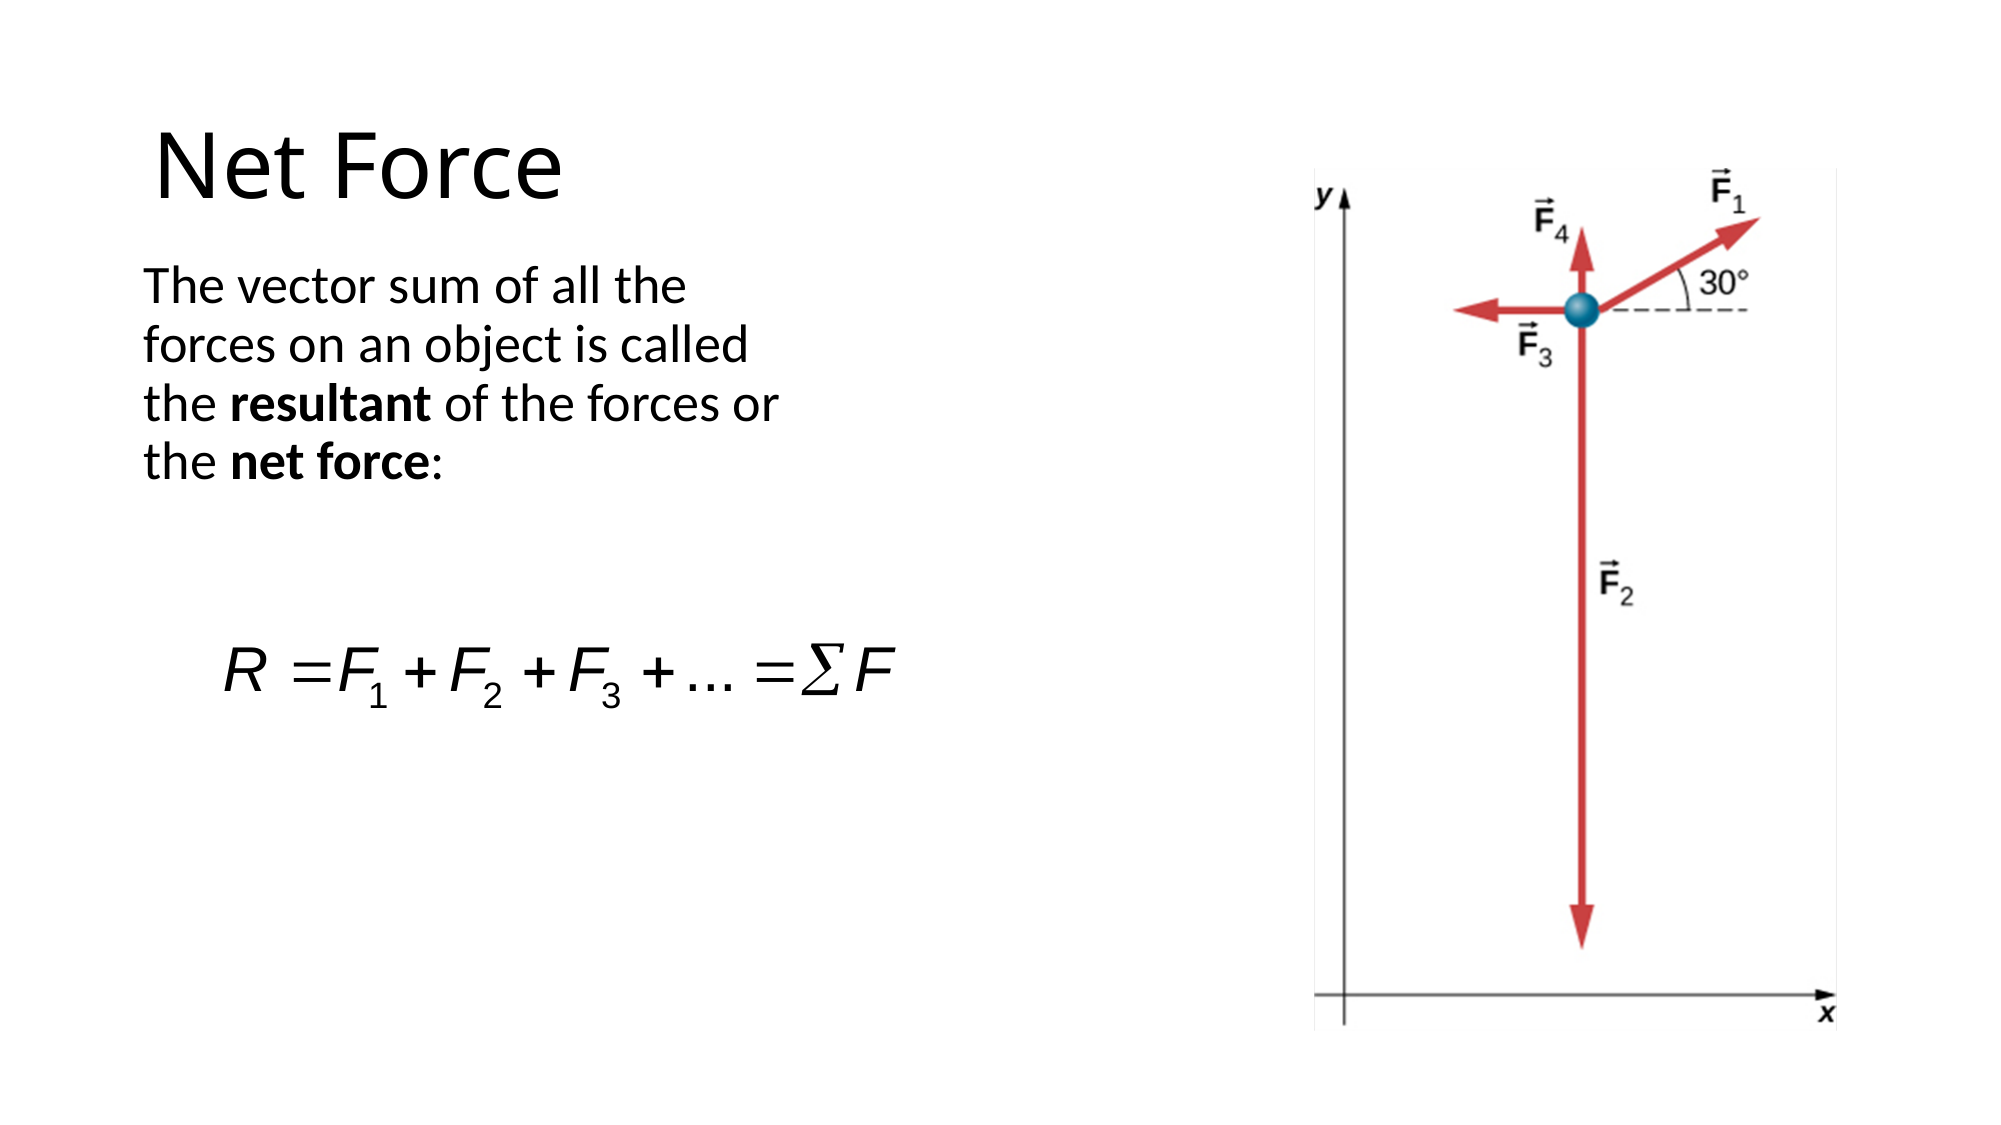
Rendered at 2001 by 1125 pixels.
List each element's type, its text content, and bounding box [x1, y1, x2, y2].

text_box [215, 617, 912, 724]
title Net Force [137, 59, 1863, 278]
list The vector sum of all the forces on an object is called the resultant of the forces or the net force: [128, 249, 817, 518]
picture [1244, 168, 1907, 1031]
